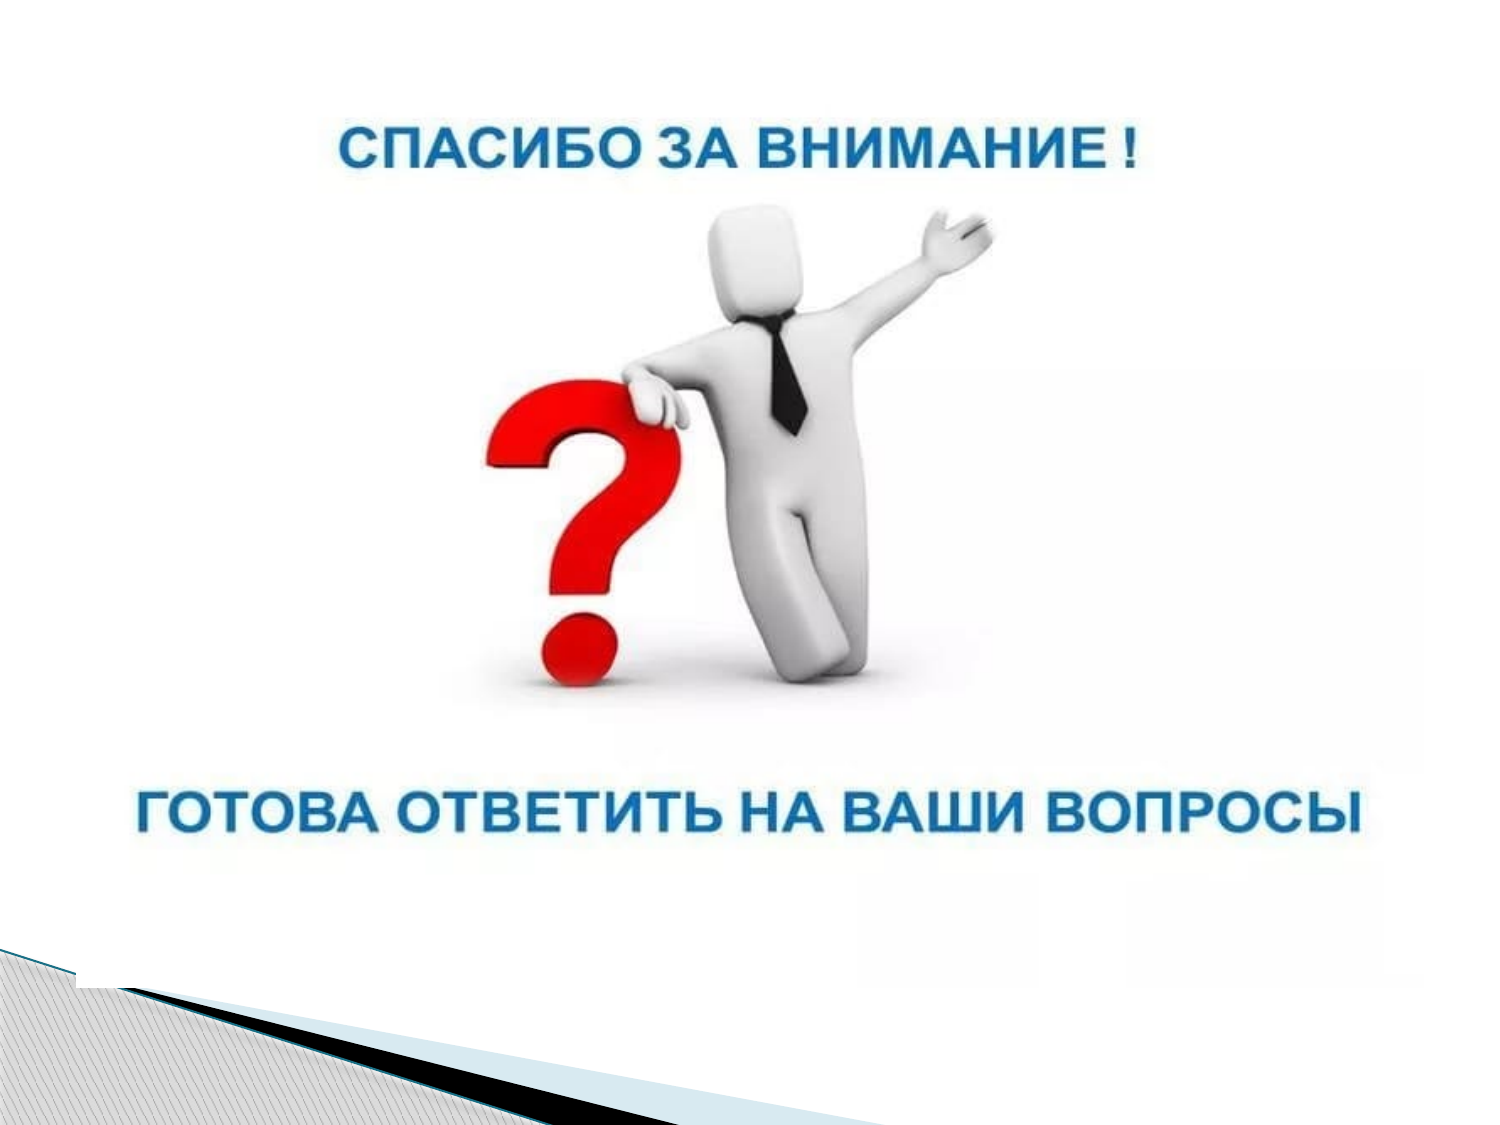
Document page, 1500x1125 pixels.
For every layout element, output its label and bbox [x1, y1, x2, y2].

picture [76, 42, 1424, 988]
